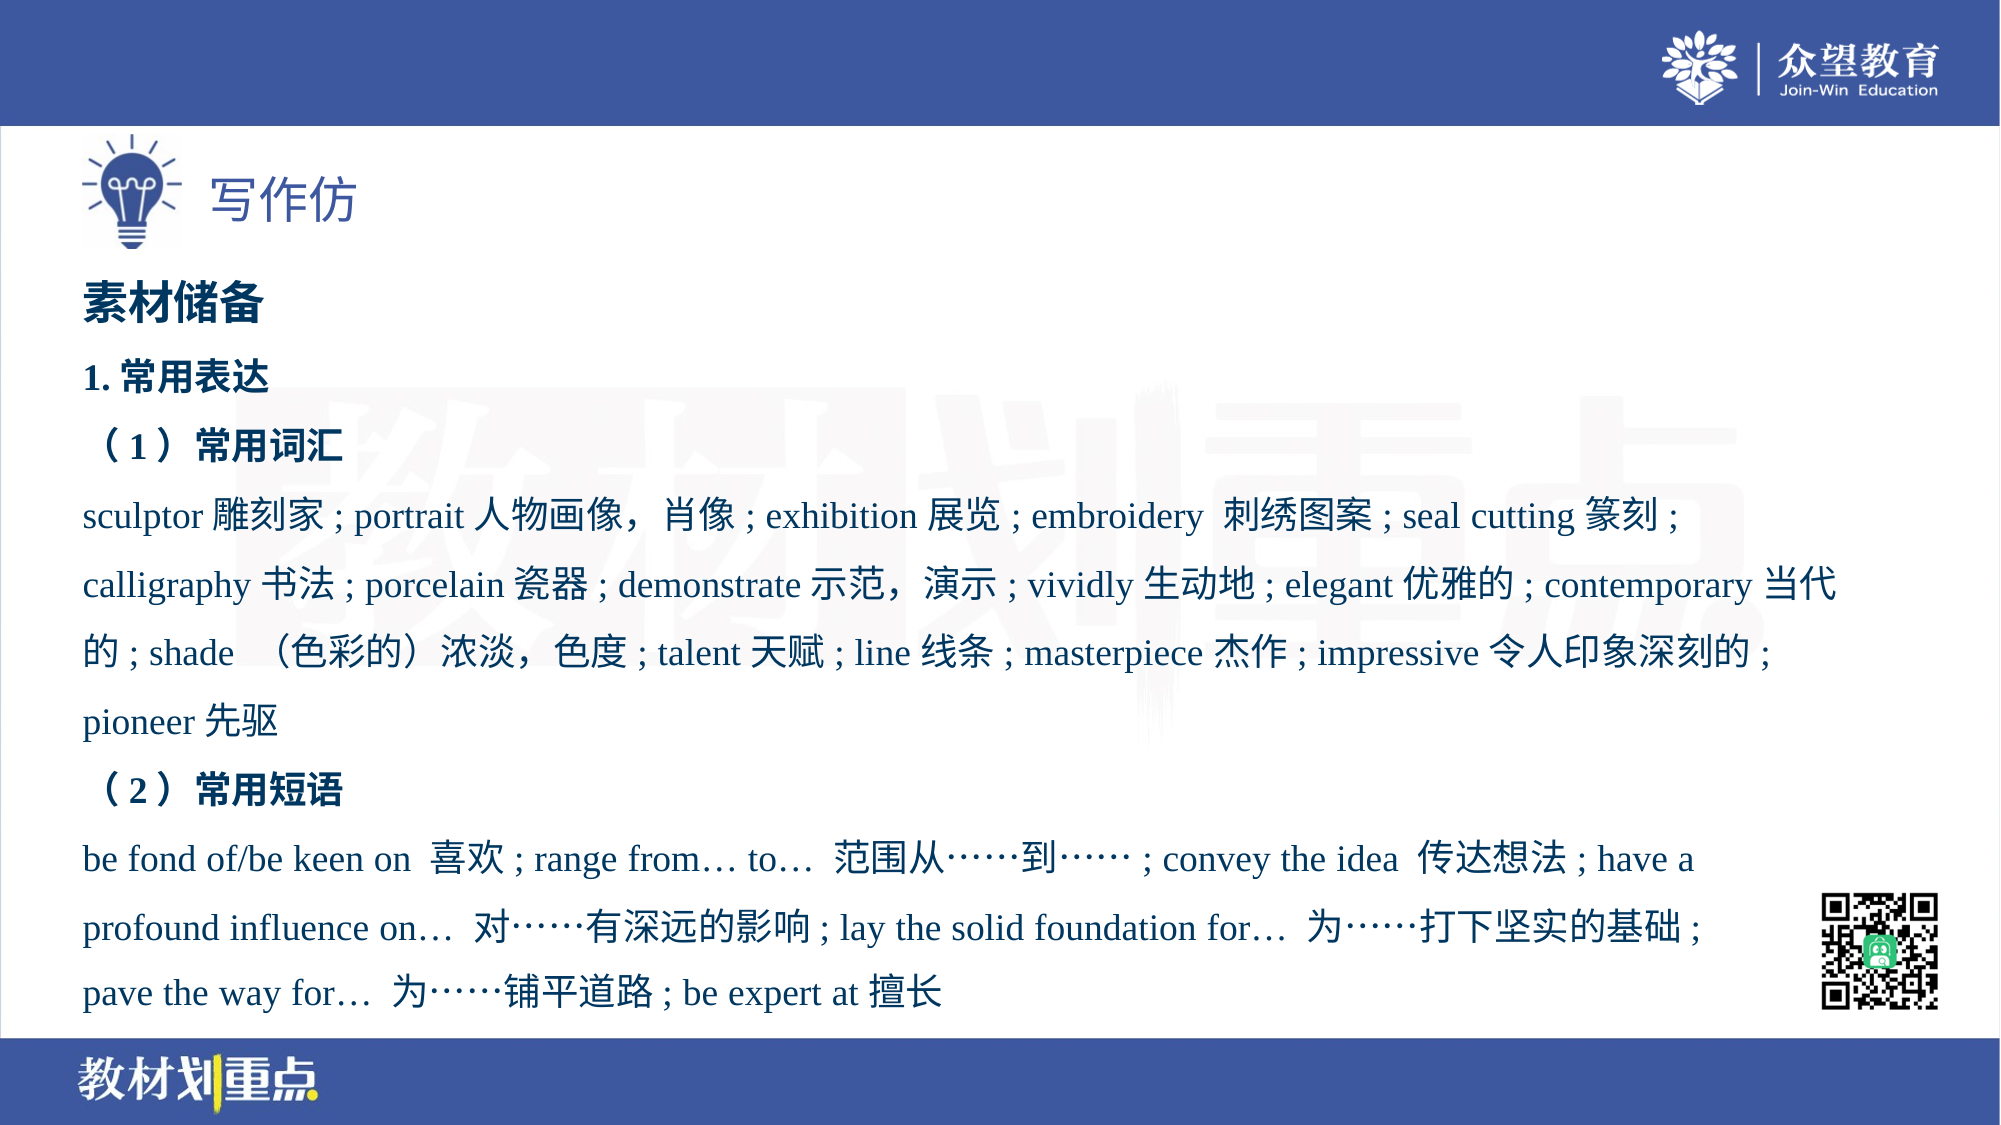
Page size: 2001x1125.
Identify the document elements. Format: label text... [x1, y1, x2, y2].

picture [0, 0, 2000, 1125]
text_box 素材储备 [82, 247, 1817, 329]
text_box 1.常用表达 （1）常用词汇 sculptor雕刻家; portrait人物画像，肖像; exhibition展览; embroidery 刺绣图案; seal cutting篆刻; calligraphy书法; porcelain瓷器; demonstrate示范，演示; vividly生动地; elegant优雅的; contemporary当代 的; shade （色彩的）浓淡，色度; talent天赋; line线条; masterpiece杰作; impressive令人印象深刻的; pioneer先驱 （2）常用短语 be fond of/be keen on 喜欢; range from… to… 范围从……到……; convey the idea 传达想法; have a profound influence on… 对……有深远的影响; lay the solid foundation for… 为……打下坚实的基础; pave the way for… 为……铺平道路; be expert at擅长 [82, 329, 1817, 1006]
